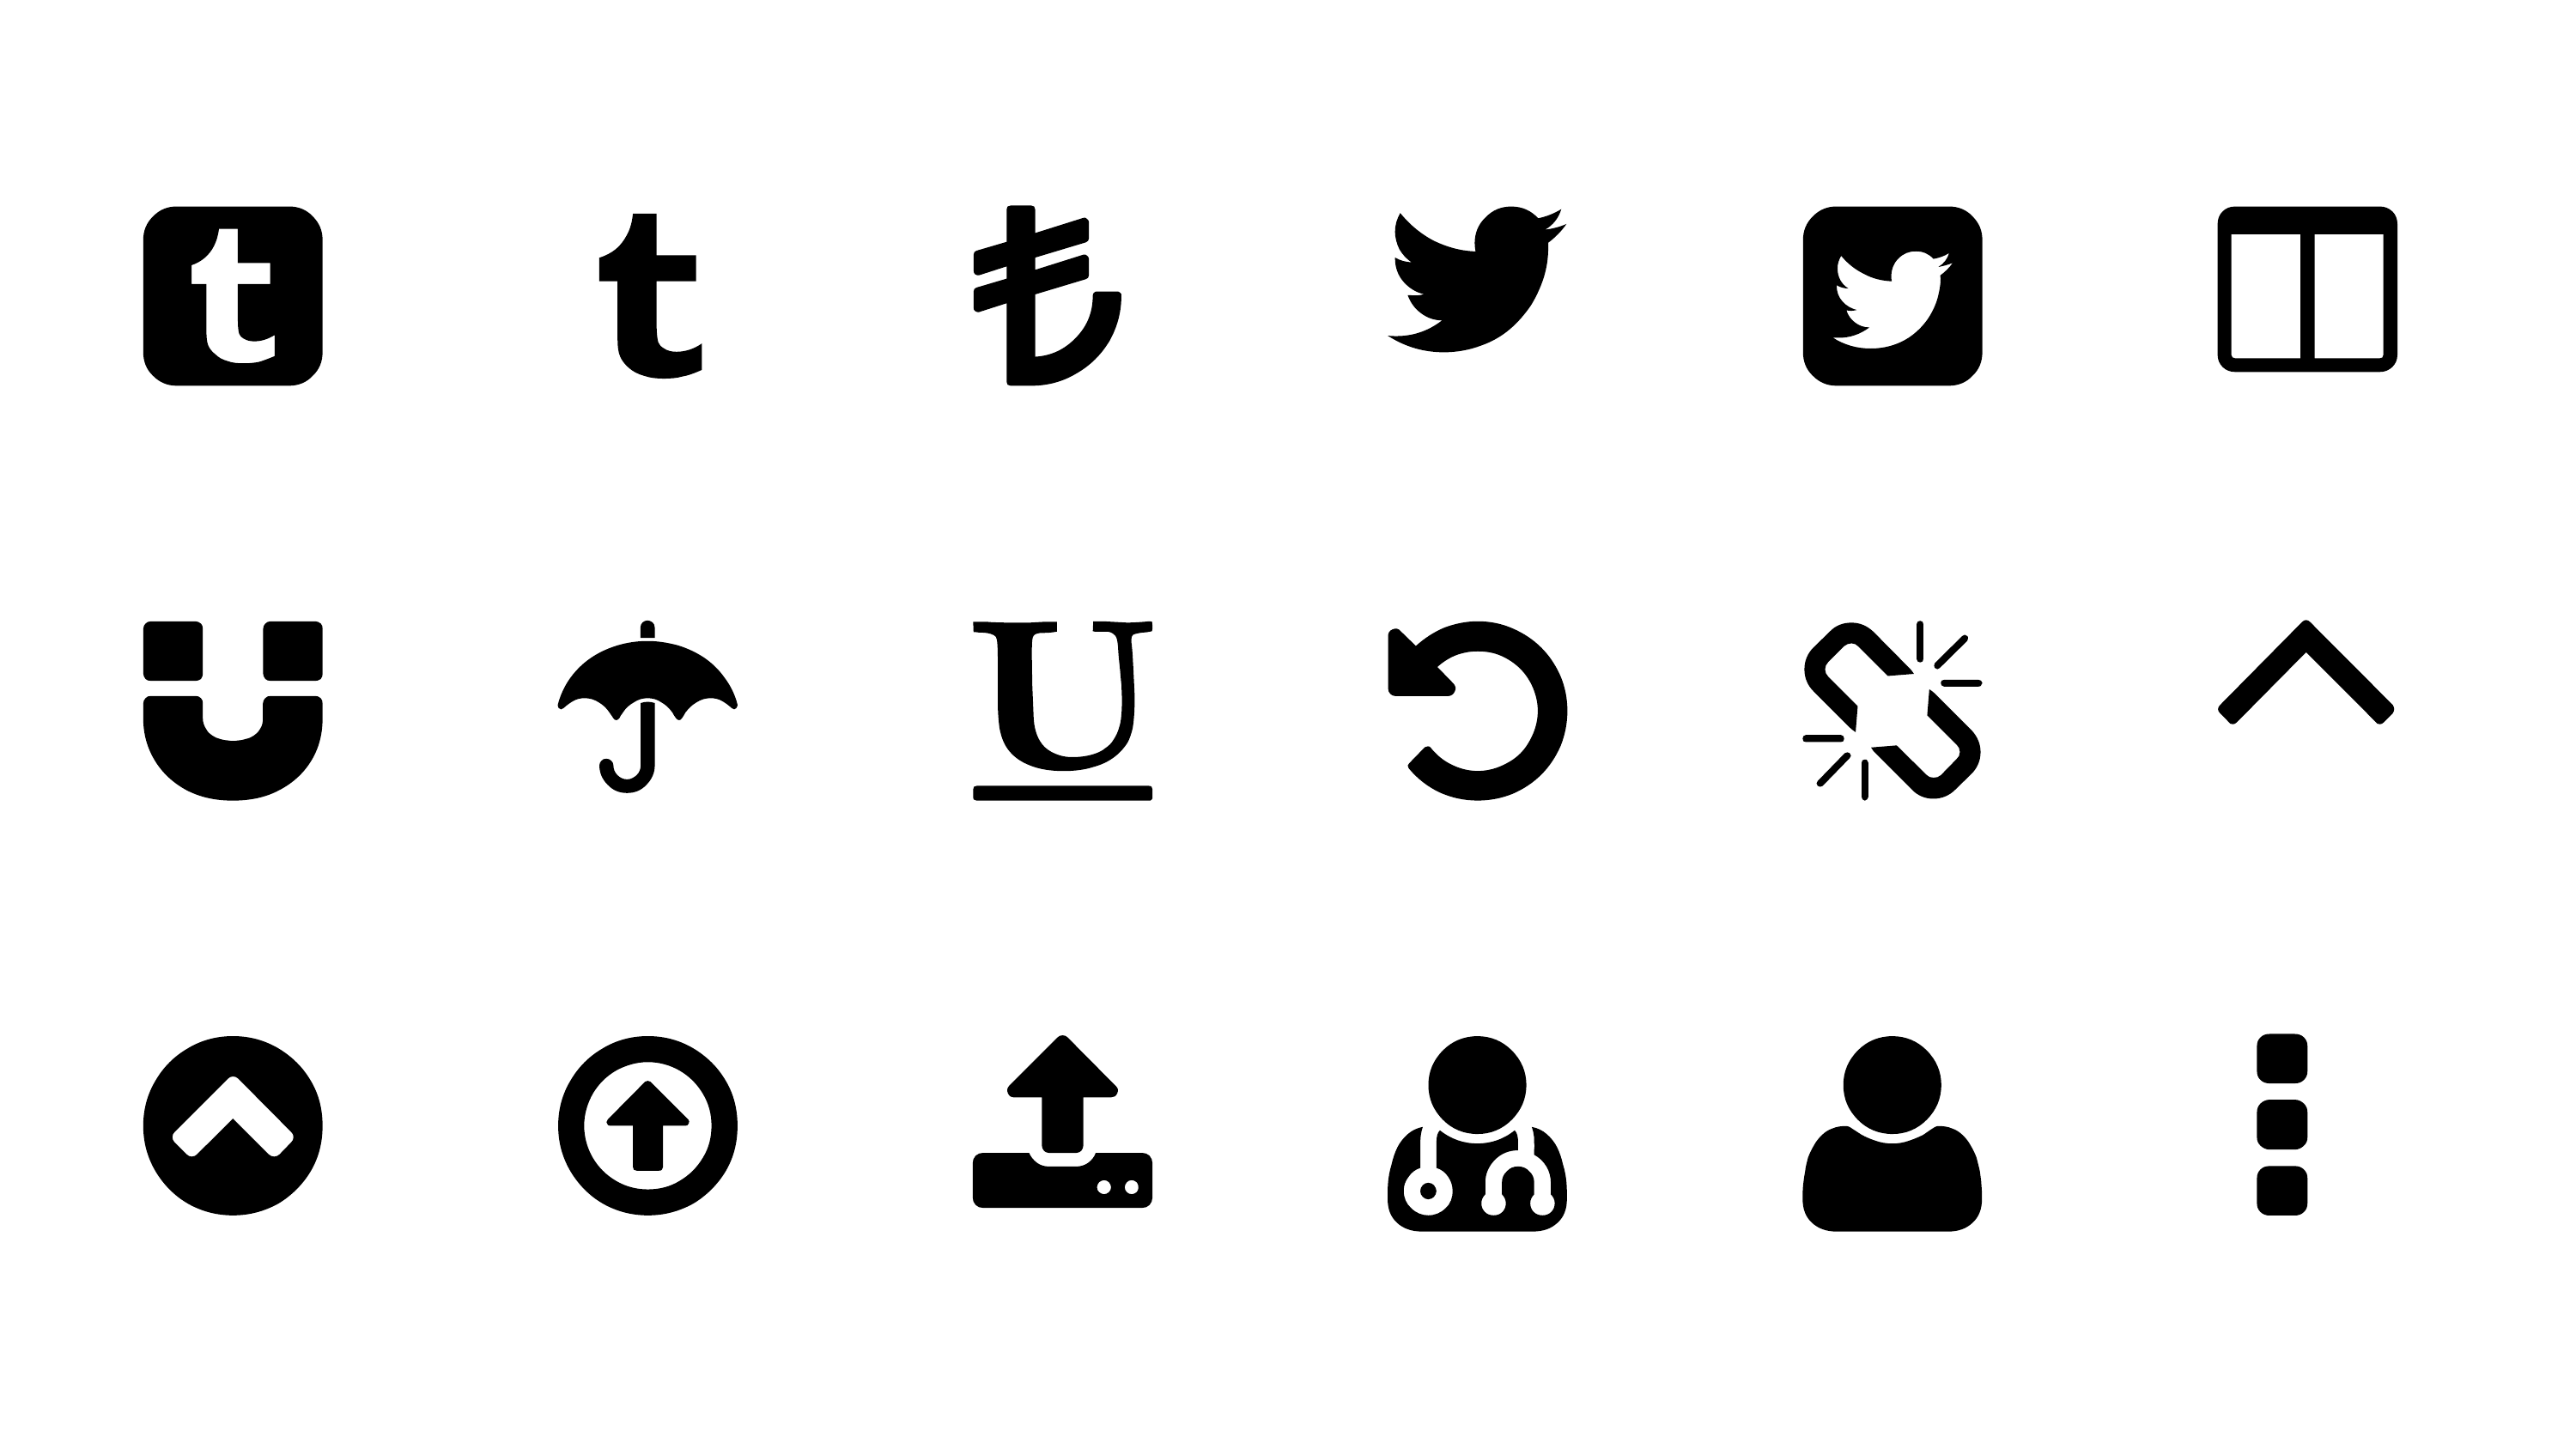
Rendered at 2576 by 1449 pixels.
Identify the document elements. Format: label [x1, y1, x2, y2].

text_box [1388, 621, 1568, 801]
text_box [973, 621, 1153, 801]
text_box [972, 1034, 1153, 1209]
text_box [2218, 620, 2395, 724]
text_box [143, 1036, 323, 1216]
text_box [2217, 206, 2398, 373]
text_box [1802, 206, 1983, 386]
text_box [143, 206, 323, 386]
text_box [598, 213, 702, 379]
text_box [1388, 206, 1567, 353]
text_box [2257, 1034, 2308, 1216]
text_box [557, 1035, 738, 1216]
text_box [1802, 621, 1983, 801]
text_box [973, 205, 1121, 386]
text_box [599, 701, 655, 793]
text_box [640, 620, 655, 639]
text_box [143, 621, 323, 801]
text_box [557, 640, 738, 720]
text_box [1802, 1035, 1983, 1232]
text_box [1387, 1035, 1568, 1232]
